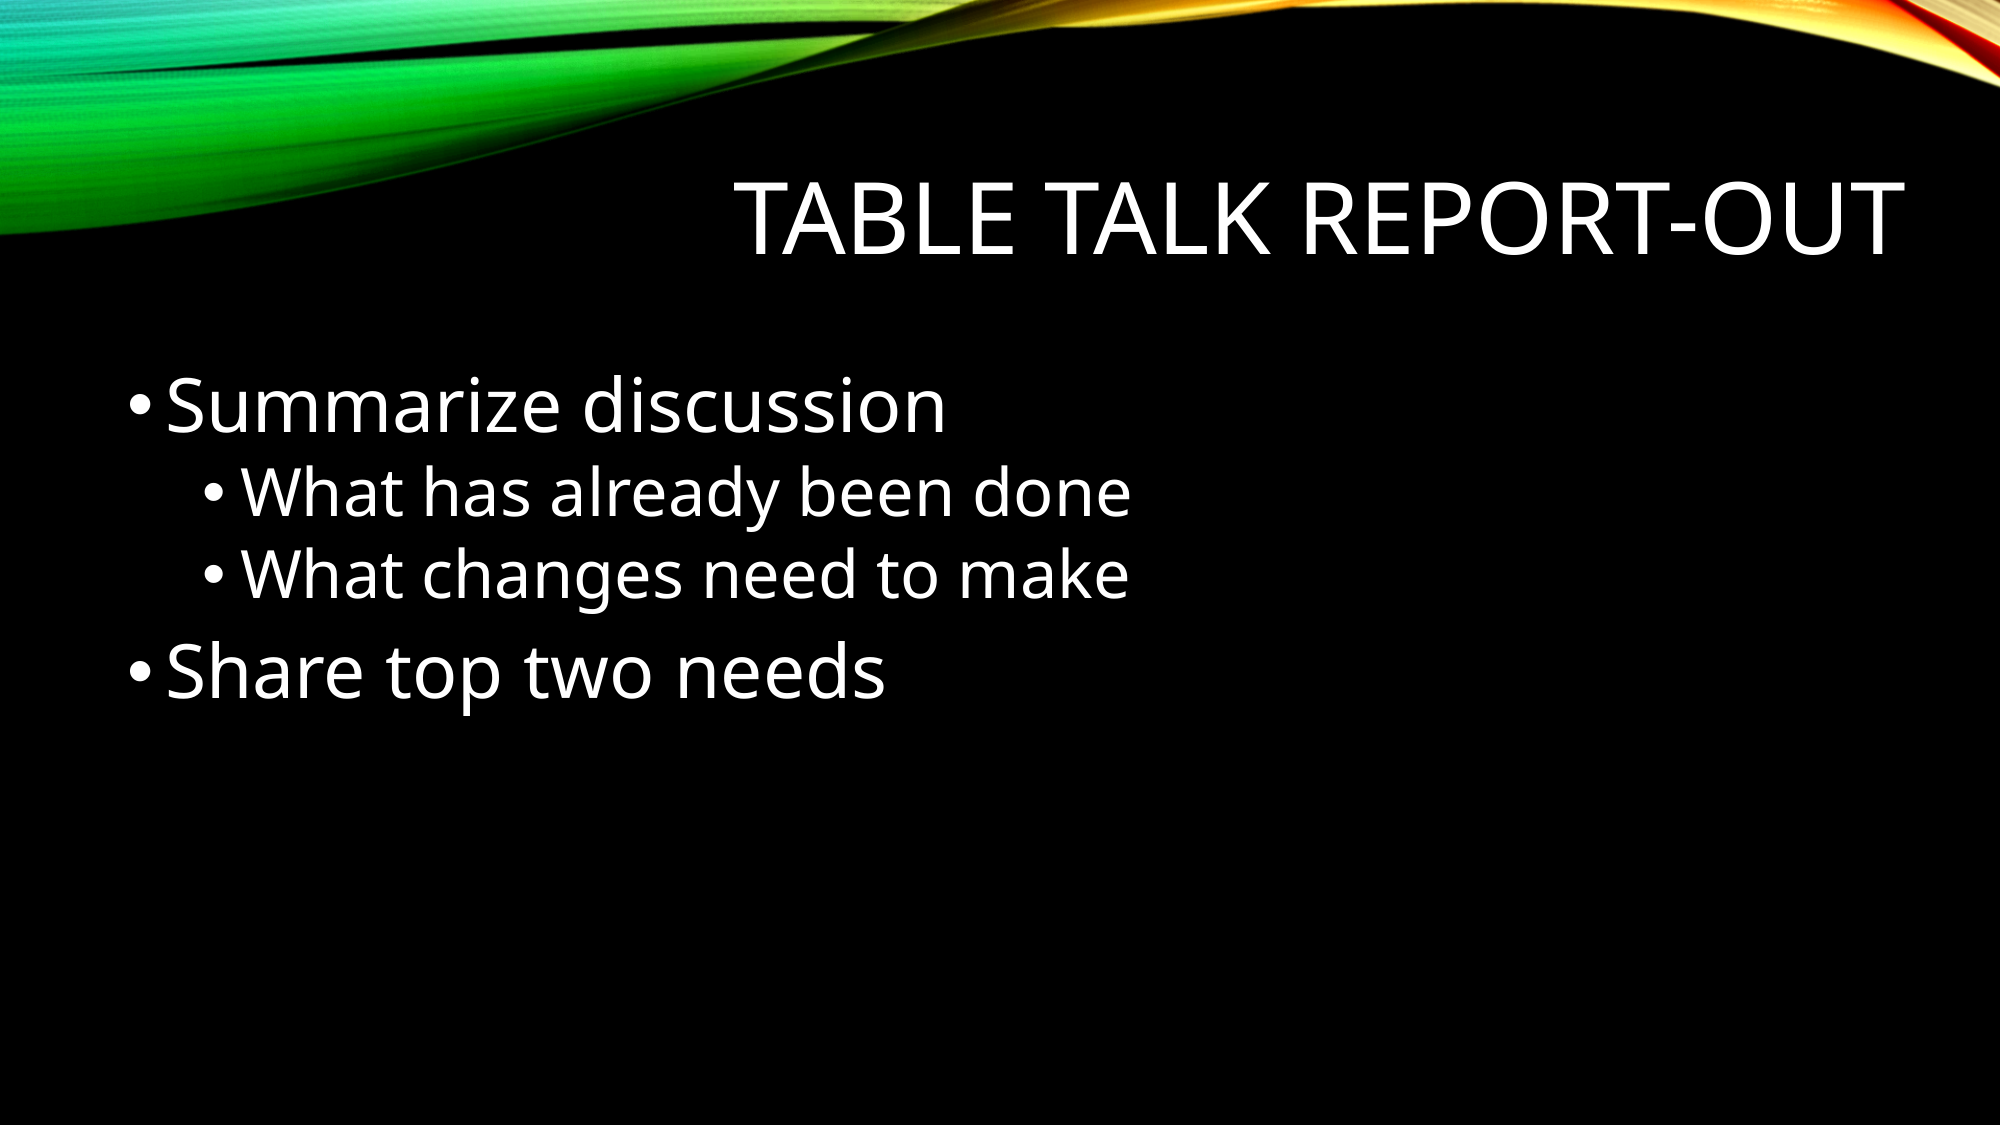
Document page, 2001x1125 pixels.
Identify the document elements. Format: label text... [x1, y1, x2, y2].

list Summarize discussion What has already been done What changes need to make Share top two needs [112, 360, 1888, 1021]
picture [0, 0, 2000, 237]
title table talk report-out [187, 101, 1922, 344]
